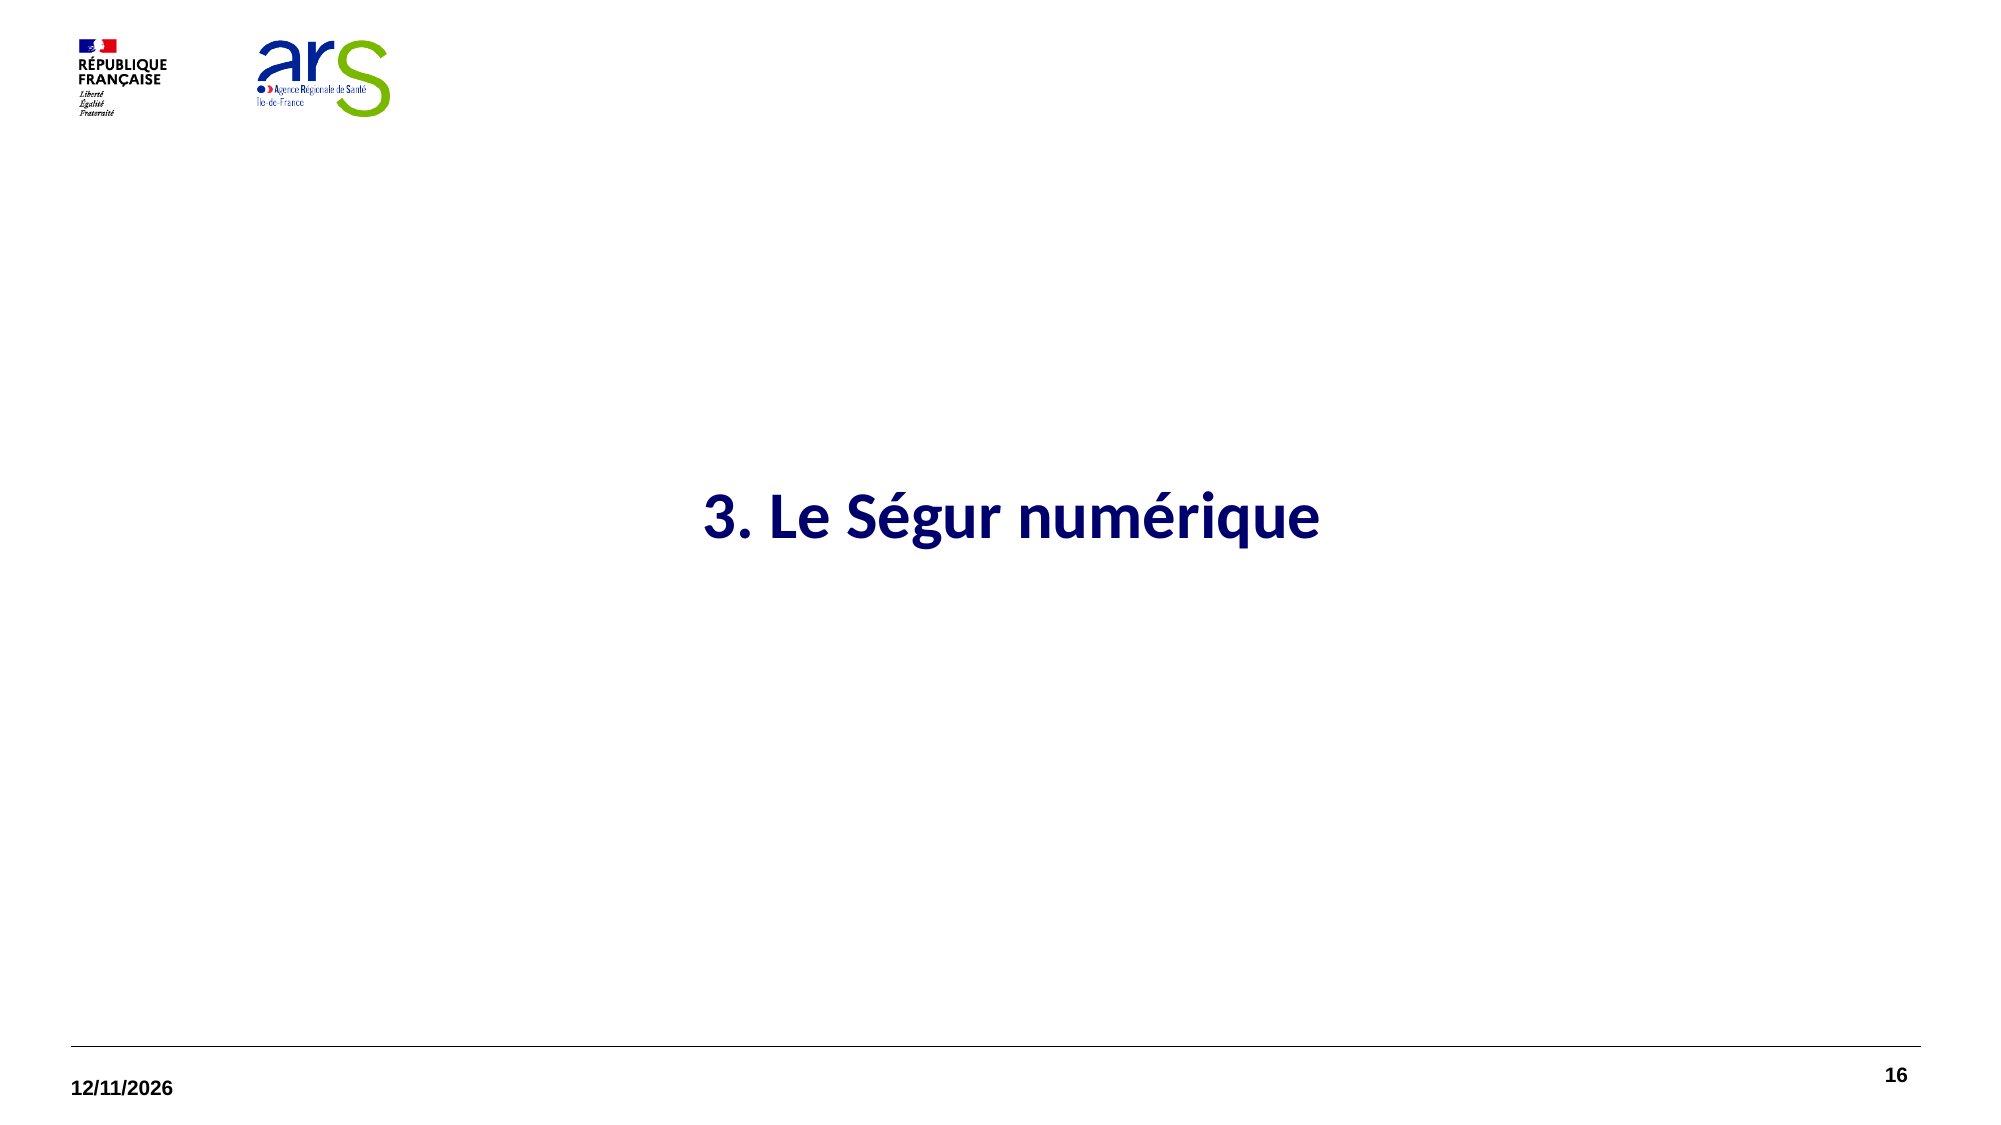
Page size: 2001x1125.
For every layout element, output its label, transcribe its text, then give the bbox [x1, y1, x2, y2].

picture [256, 40, 390, 117]
text_box [102, 346, 1914, 1012]
slide_number 16 [1612, 1034, 1908, 1114]
text_box 3. Le Ségur numérique [96, 260, 1908, 764]
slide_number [70, 1049, 336, 1125]
picture [63, 23, 182, 142]
